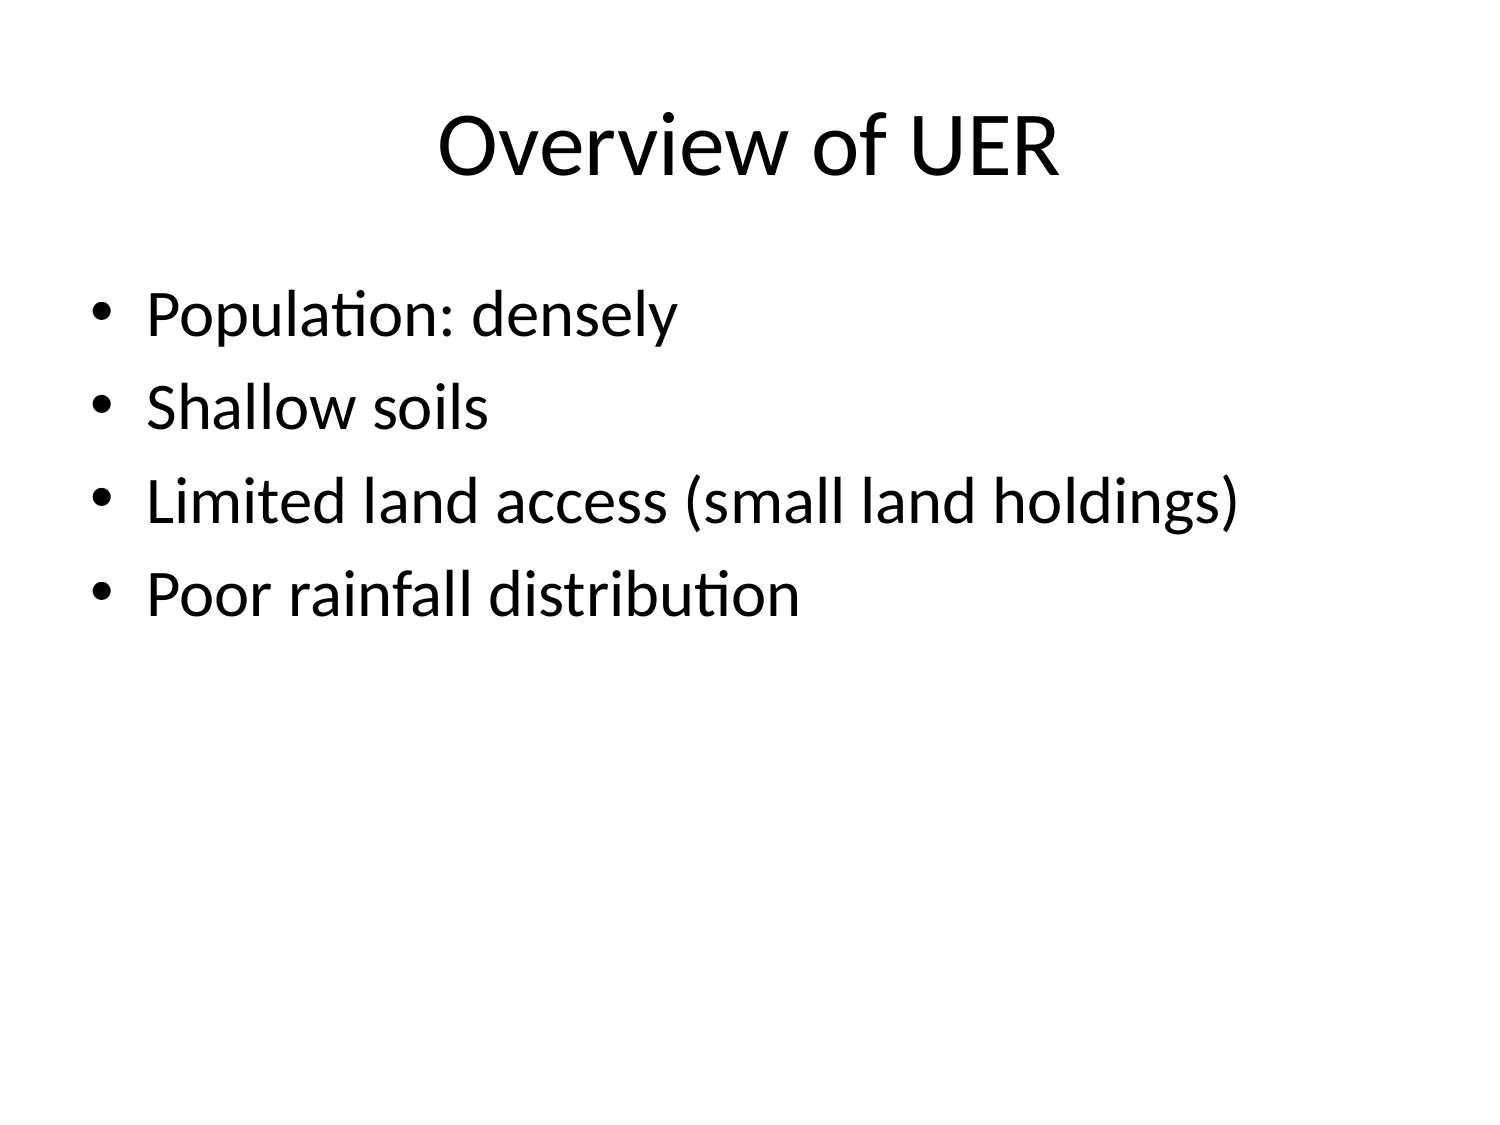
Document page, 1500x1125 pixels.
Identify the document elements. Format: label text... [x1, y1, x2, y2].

title Overview of UER [75, 45, 1425, 233]
list Population: densely Shallow soils Limited land access (small land holdings) Poor rainfall distribution [75, 262, 1425, 1005]
